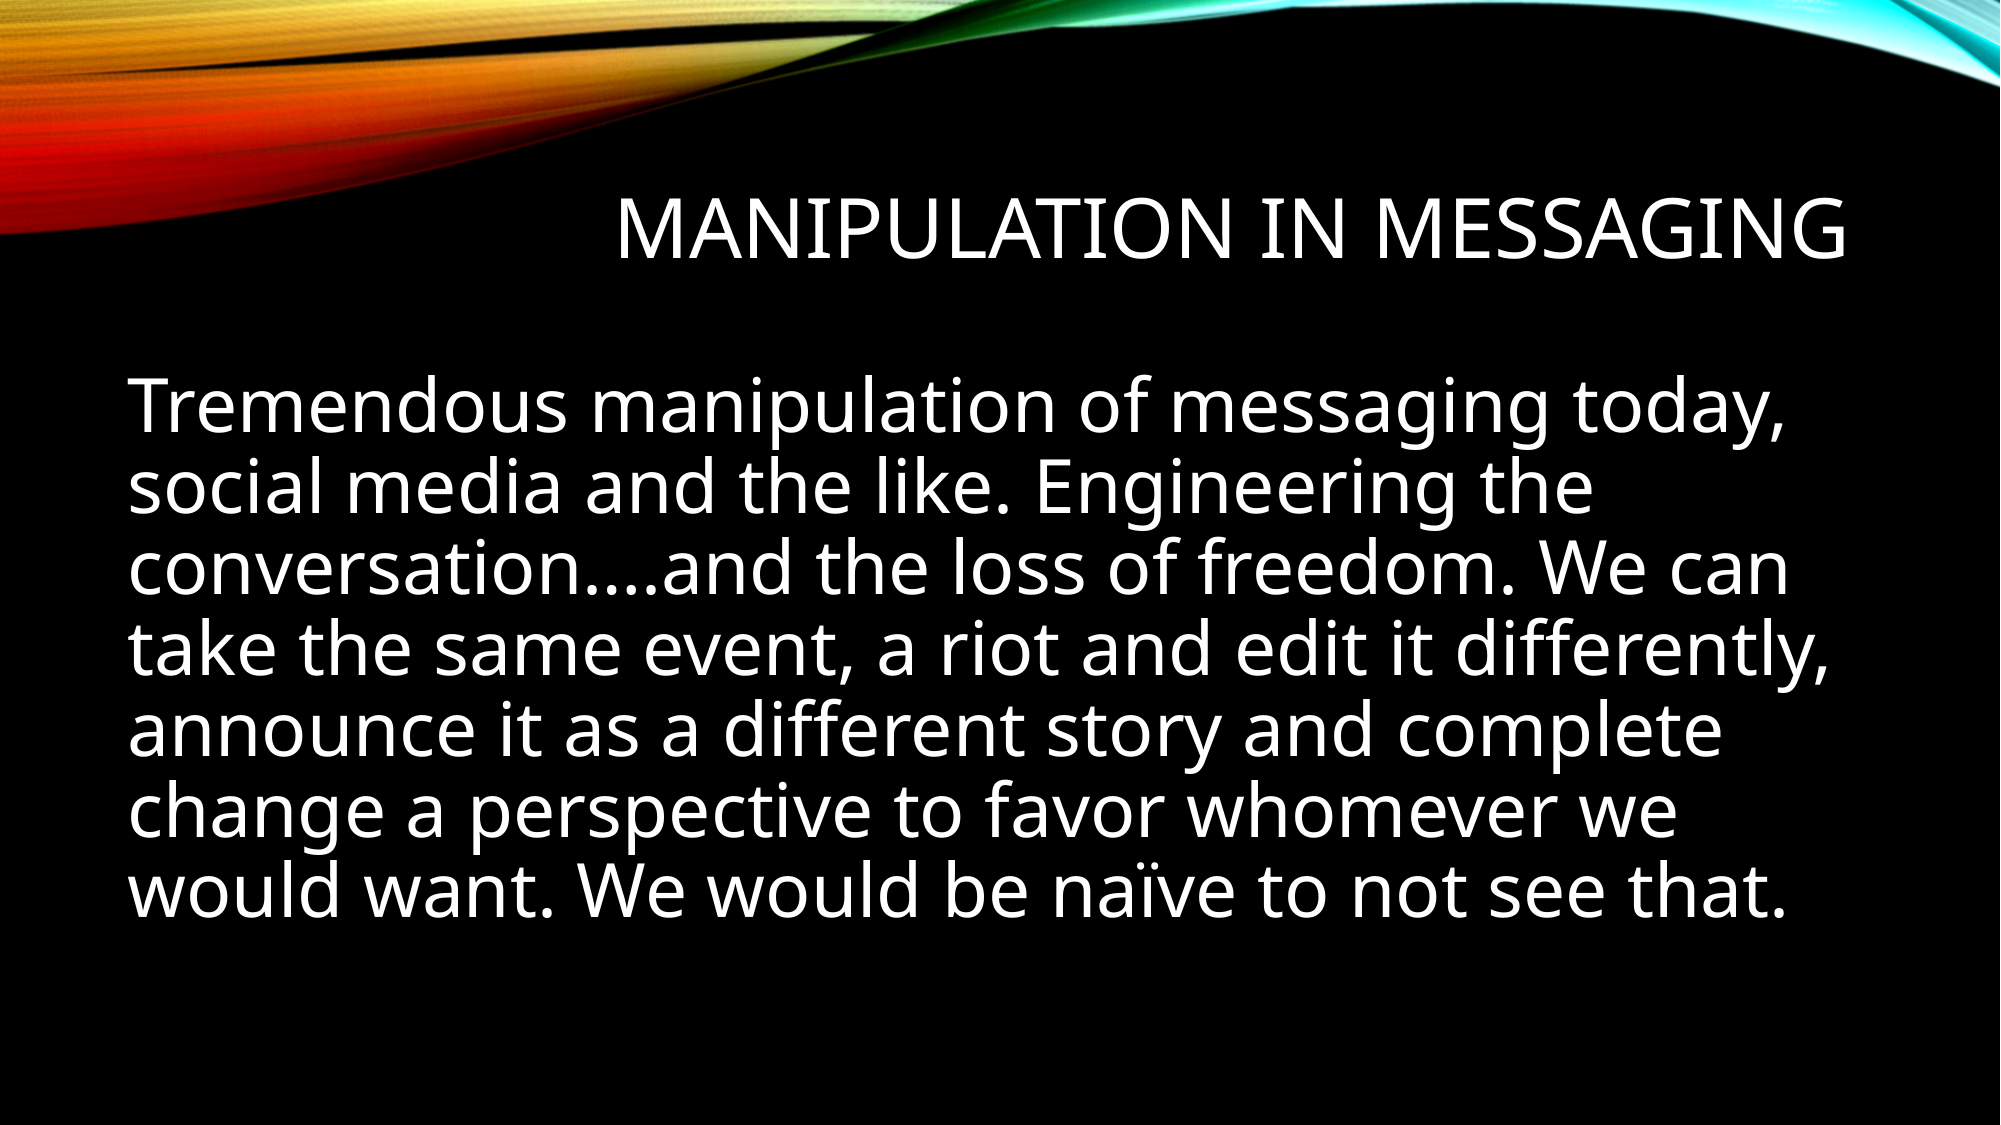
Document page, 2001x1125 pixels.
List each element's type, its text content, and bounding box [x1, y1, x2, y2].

picture [0, 0, 2000, 237]
title MANIPULATION IN MESSAGING [474, 125, 1888, 338]
list Tremendous manipulation of messaging today, social media and the like. Engineering the conversation….and the loss of freedom. We can take the same event, a riot and edit it differently, announce it as a different story and complete change a perspective to favor whomever we would want. We would be naïve to not see that. [112, 360, 1888, 1021]
